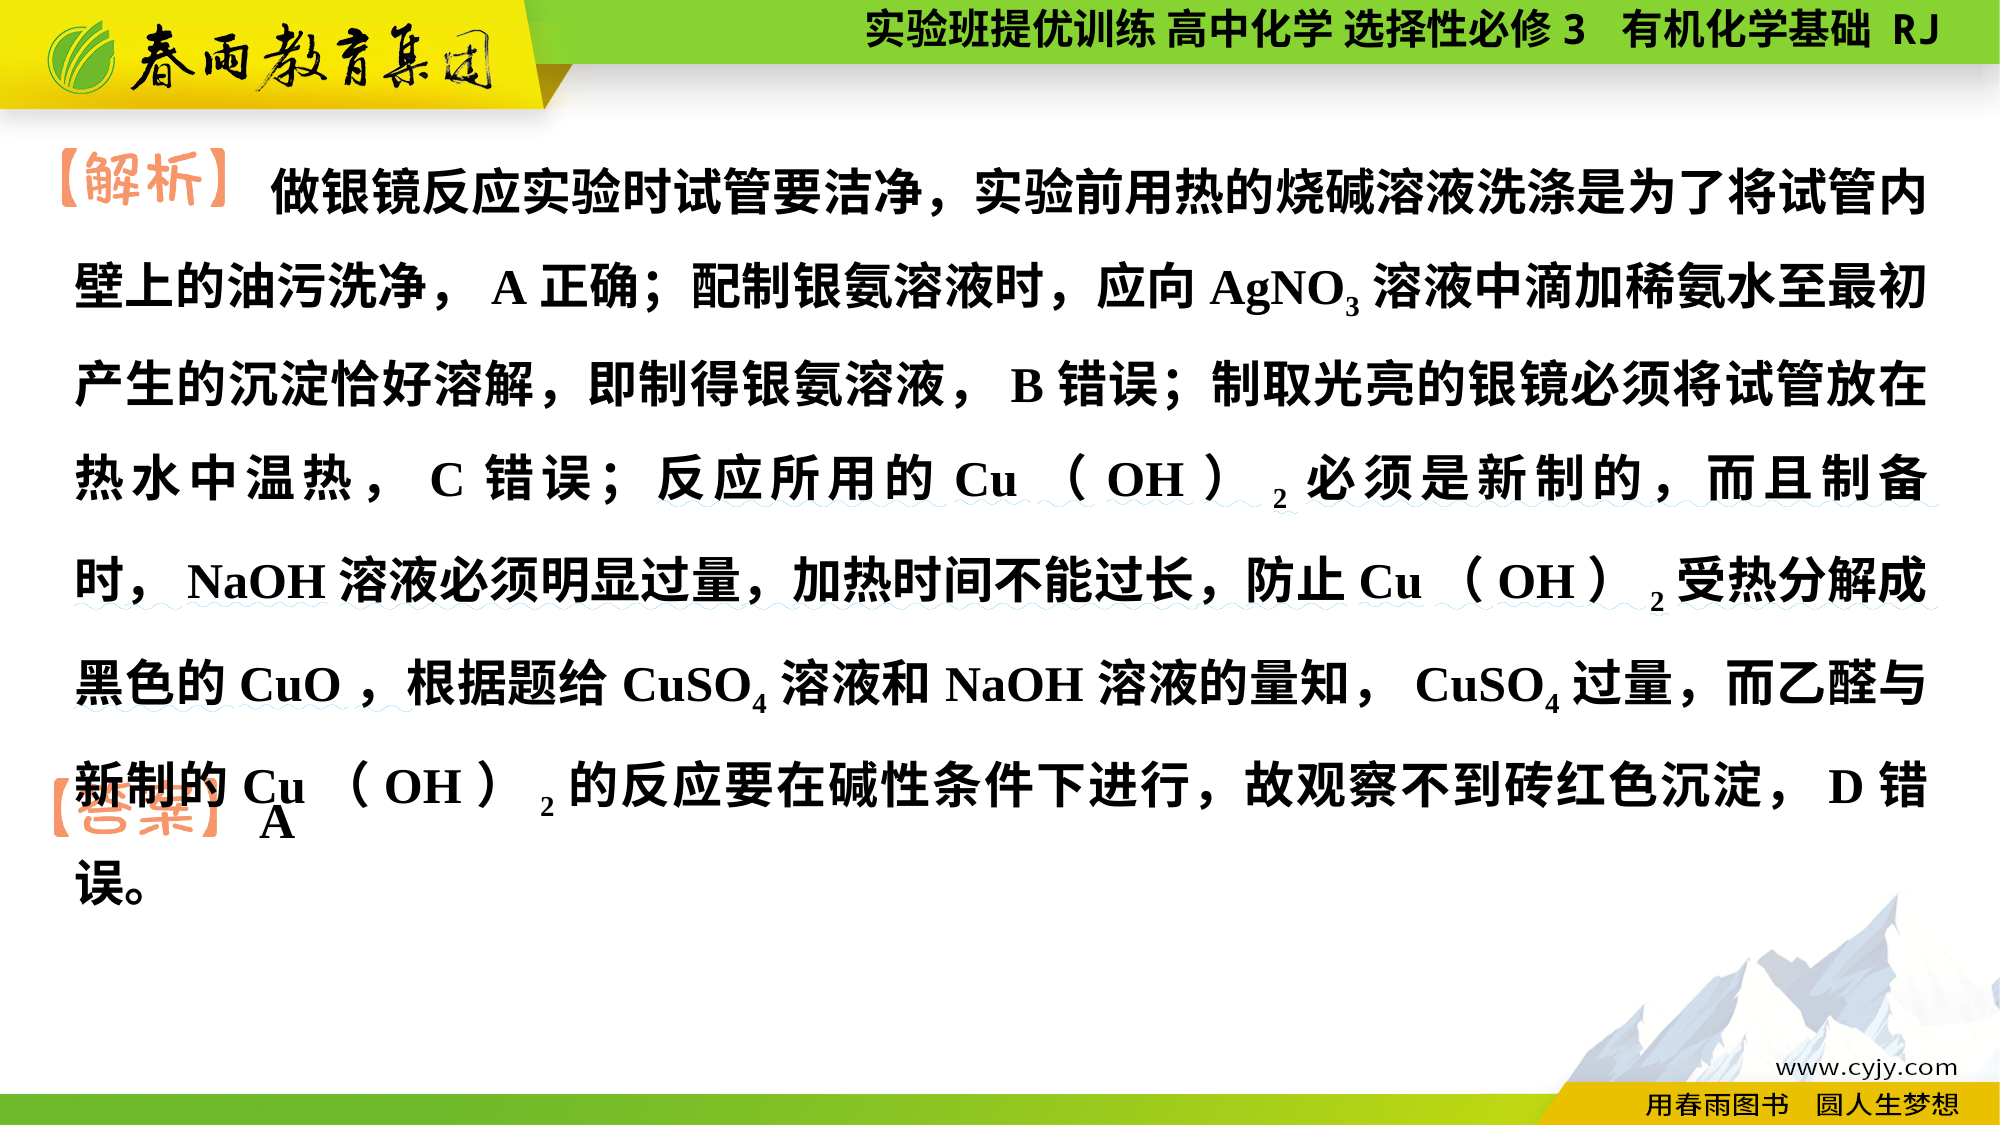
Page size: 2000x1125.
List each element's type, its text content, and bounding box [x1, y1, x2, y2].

list 做银镜反应实验时试管要洁净，实验前用热的烧碱溶液洗涤是为了将试管内壁上的油污洗净，A正确；配制银氨溶液时，应向AgNO3溶液中滴加稀氨水至最初产生的沉淀恰好溶解，即制得银氨溶液，B错误；制取光亮的银镜必须将试管放在热水中温热，C错误；反应所用的Cu（OH）2必须是新制的，而且制备时，NaOH溶液必须明显过量，加热时间不能过长，防止Cu（OH）2受热分解成黑色的CuO，根据题给CuSO4溶液和NaOH溶液的量知，CuSO4过量，而乙醛与新制的Cu（OH）2的反应要在碱性条件下进行，故观察不到砖红色沉淀，D错误。 [59, 122, 1944, 774]
text_box A [244, 751, 311, 857]
picture [0, 0, 2000, 1125]
